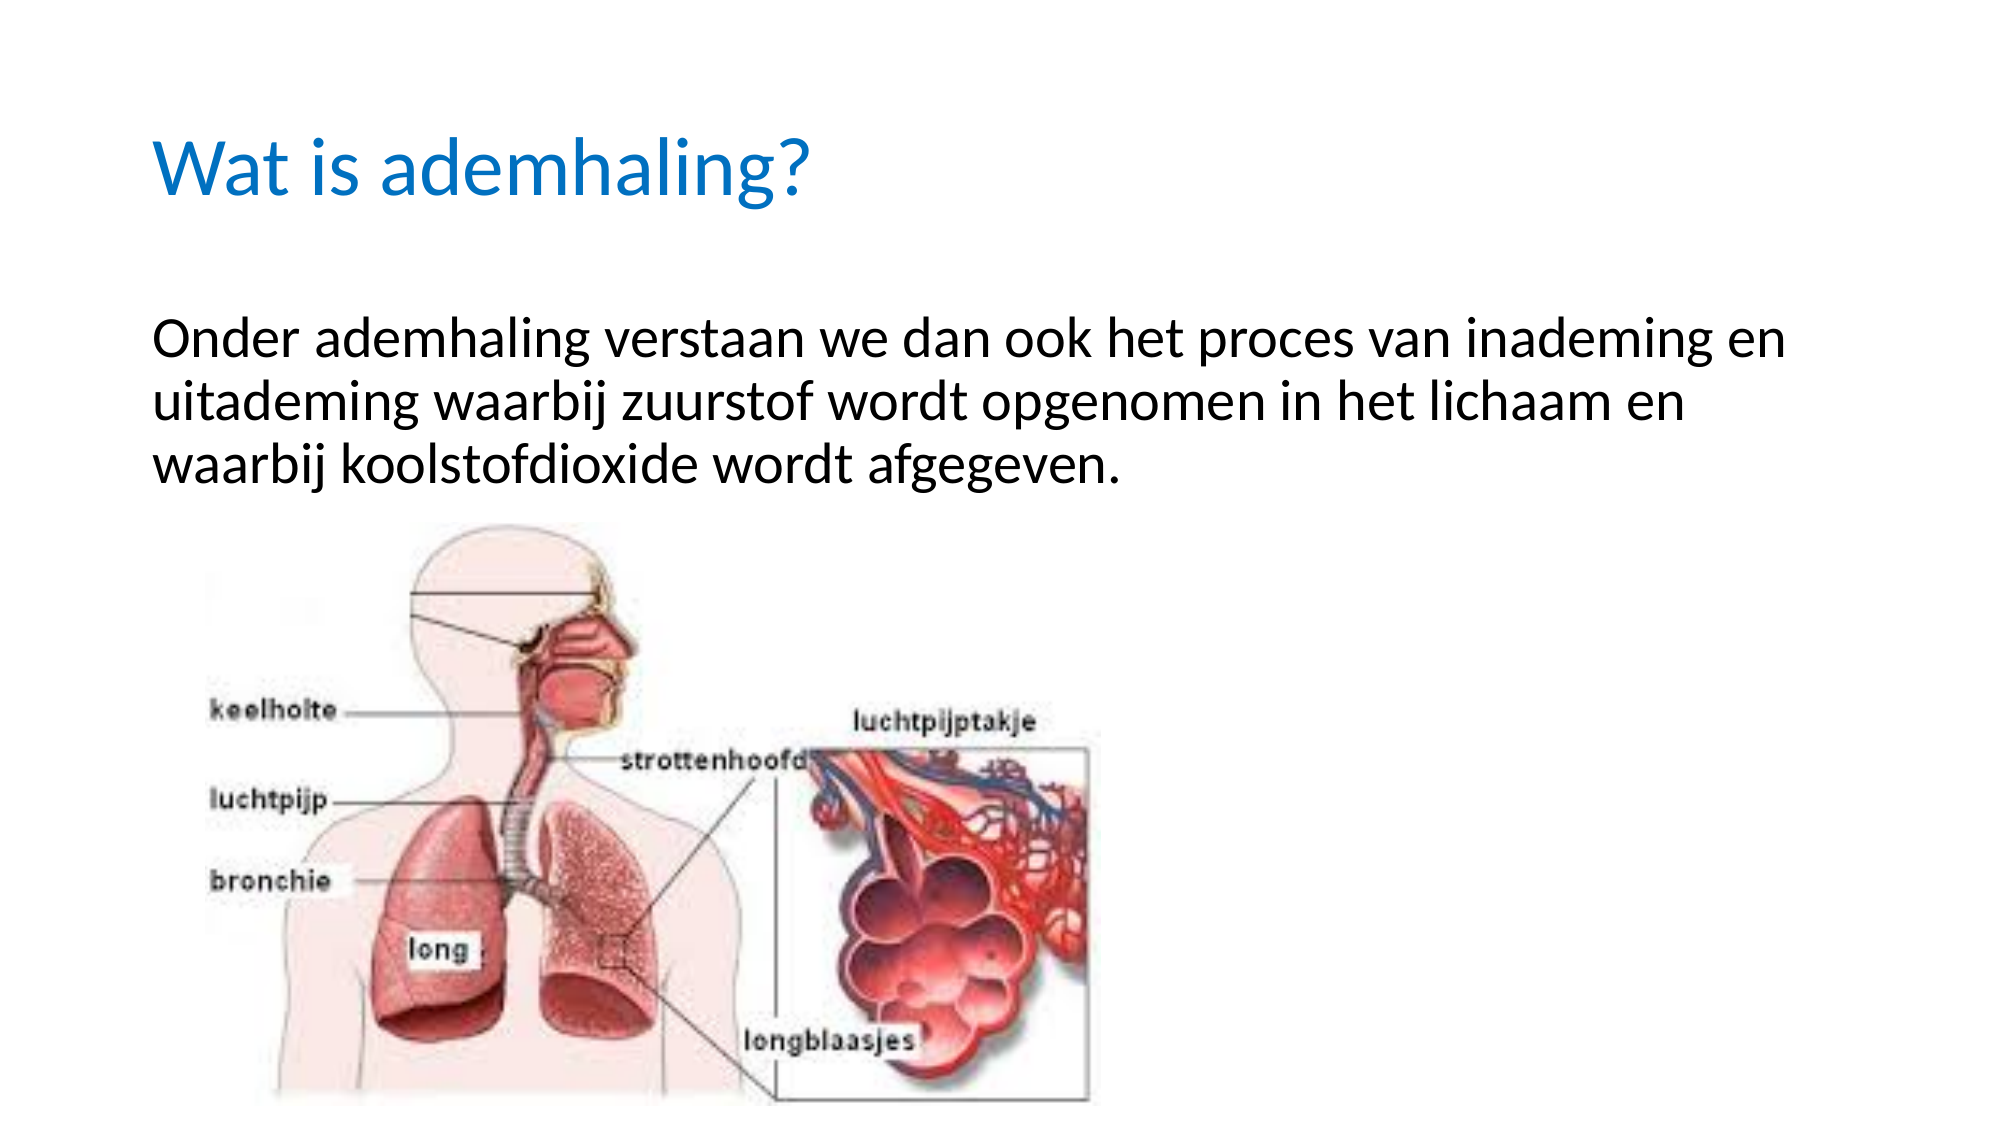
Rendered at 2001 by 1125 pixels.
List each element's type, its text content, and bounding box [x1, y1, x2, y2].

title Wat is ademhaling? [137, 59, 1863, 278]
list Onder ademhaling verstaan we dan ook het proces van inademing en uitademing waarbij zuurstof wordt opgenomen in het lichaam en waarbij koolstofdioxide wordt afgegeven. [137, 299, 1863, 1014]
picture [205, 522, 1101, 1106]
